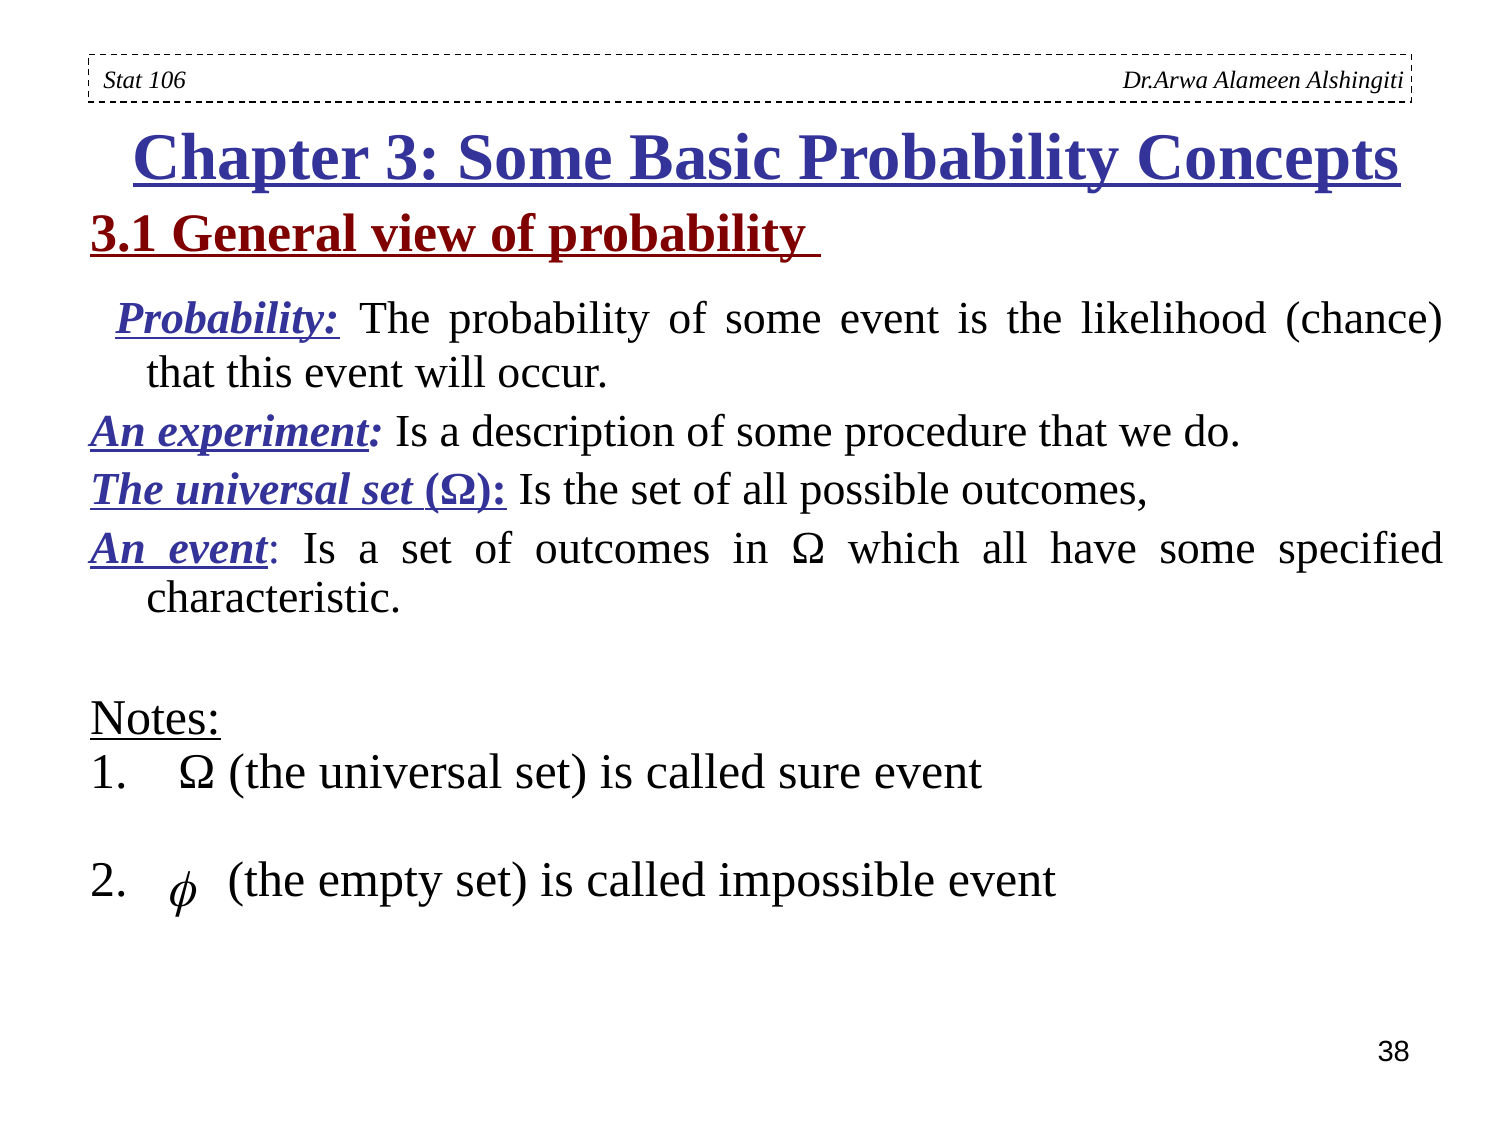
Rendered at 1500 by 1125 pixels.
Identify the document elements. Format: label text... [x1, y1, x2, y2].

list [161, 857, 207, 930]
text_box Stat 106 Dr.Arwa Alameen Alshingiti [88, 54, 1412, 102]
list Chapter 3: Some Basic Probability Concepts 3.1 General view of probability Probability: The probability of some event is the likelihood (chance) that this event will occur. An experiment: Is a description of some procedure that we do. The universal set (Ω): Is the set of all possible outcomes, An event: Is a set of outcomes in Ω which all have some specified characteristic. Notes: 1. Ω (the universal set) is called sure event 2. (the empty set) is called impossible event [74, 30, 1460, 1006]
slide_number 38 [1074, 1024, 1426, 1103]
